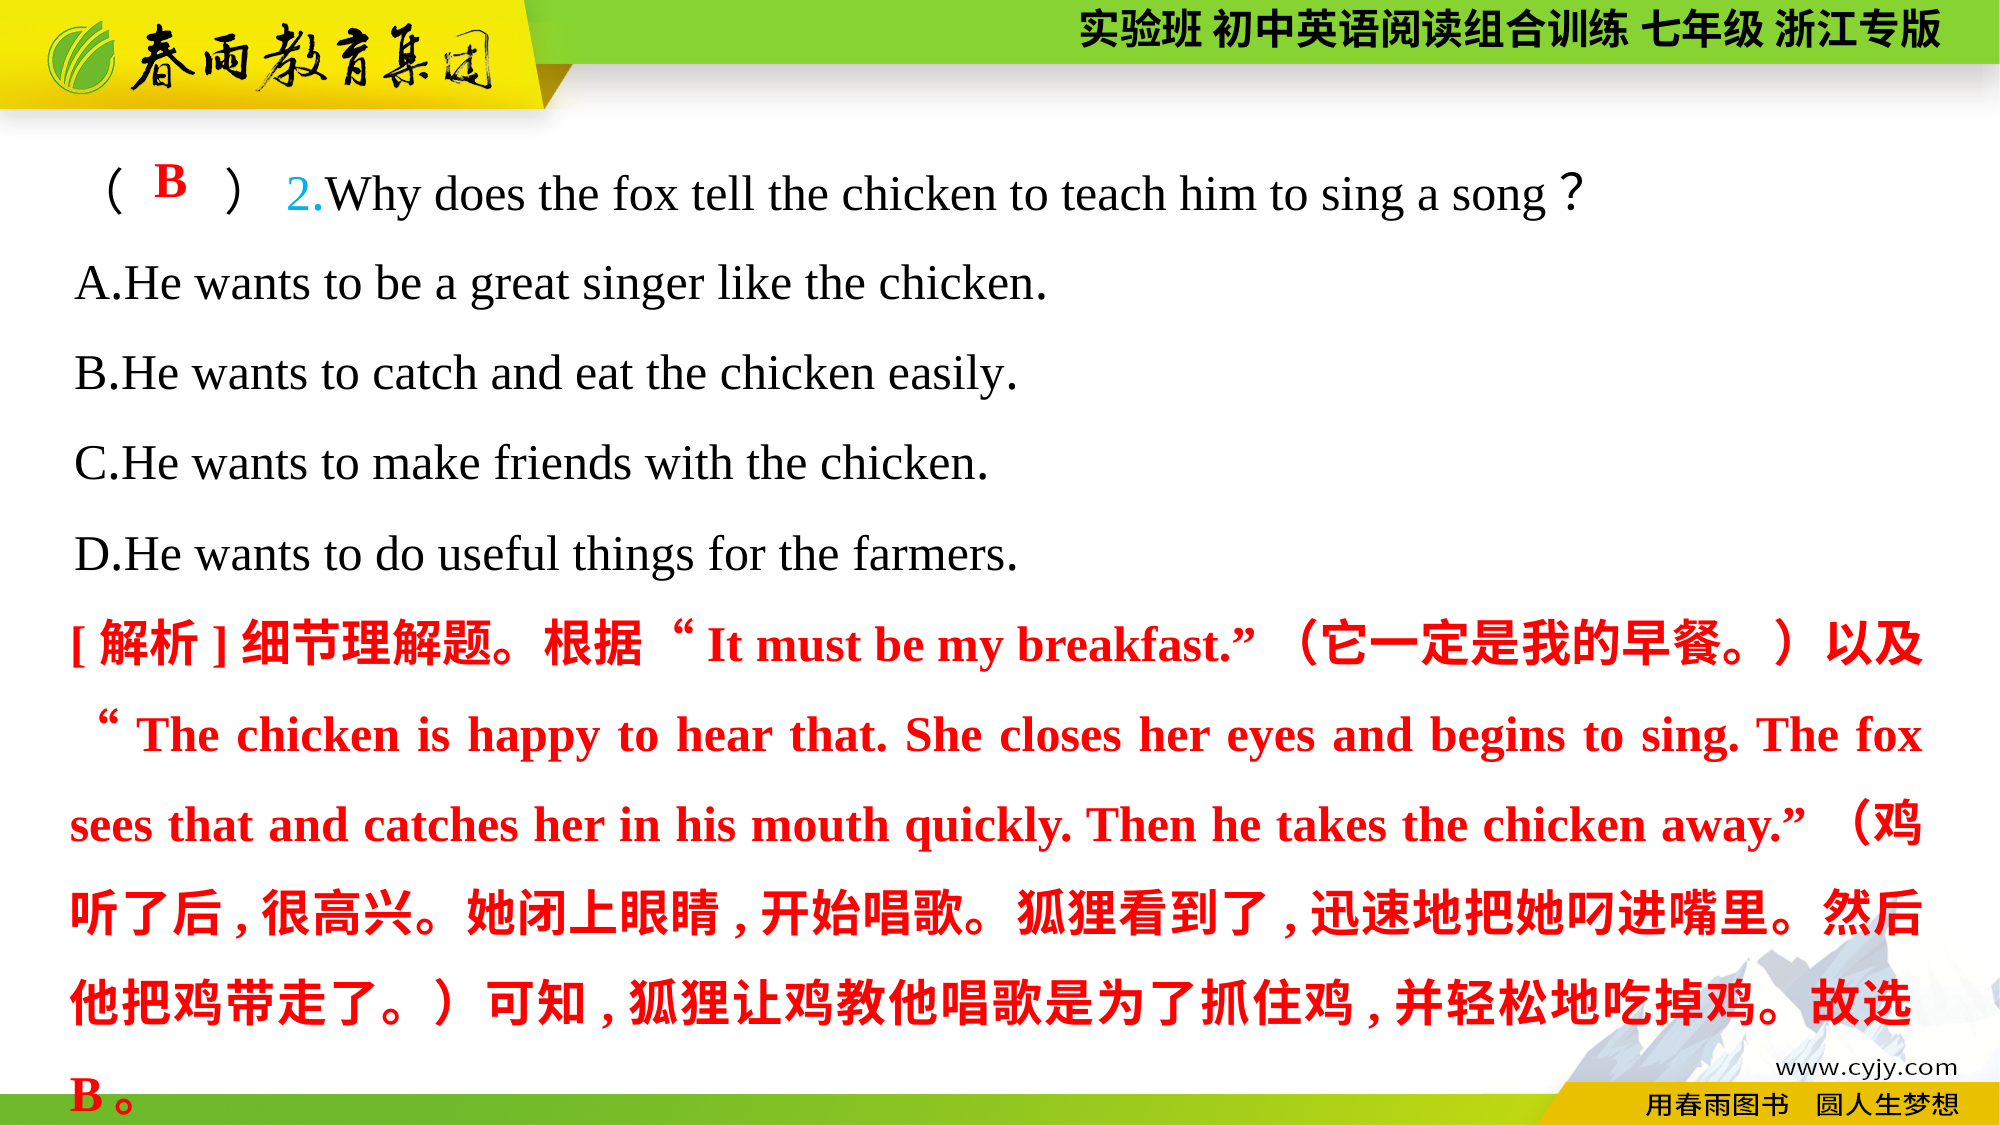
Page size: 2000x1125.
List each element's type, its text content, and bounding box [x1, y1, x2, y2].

picture [0, 0, 2000, 1125]
text_box B [139, 139, 203, 215]
text_box [解析]细节理解题。根据“It must be my breakfast.”（它一定是我的早餐。）以及“The chicken is happy to hear that. She closes her eyes and begins to sing. The fox sees that and catches her in his mouth quickly. Then he takes the chicken away.”（鸡听了后,很高兴。她闭上眼睛,开始唱歌。狐狸看到了,迅速地把她叼进嘴里。然后他把鸡带走了。）可知,狐狸让鸡教他唱歌是为了抓住鸡,并轻松地吃掉鸡。故选B。 [54, 574, 1939, 1125]
list （ ）2.Why does the fox tell the chicken to teach him to sing a song？ A.He wants to be a great singer like the chicken. B.He wants to catch and eat the chicken easily. C.He wants to make friends with the chicken. D.He wants to do useful things for the farmers. [59, 122, 1944, 581]
